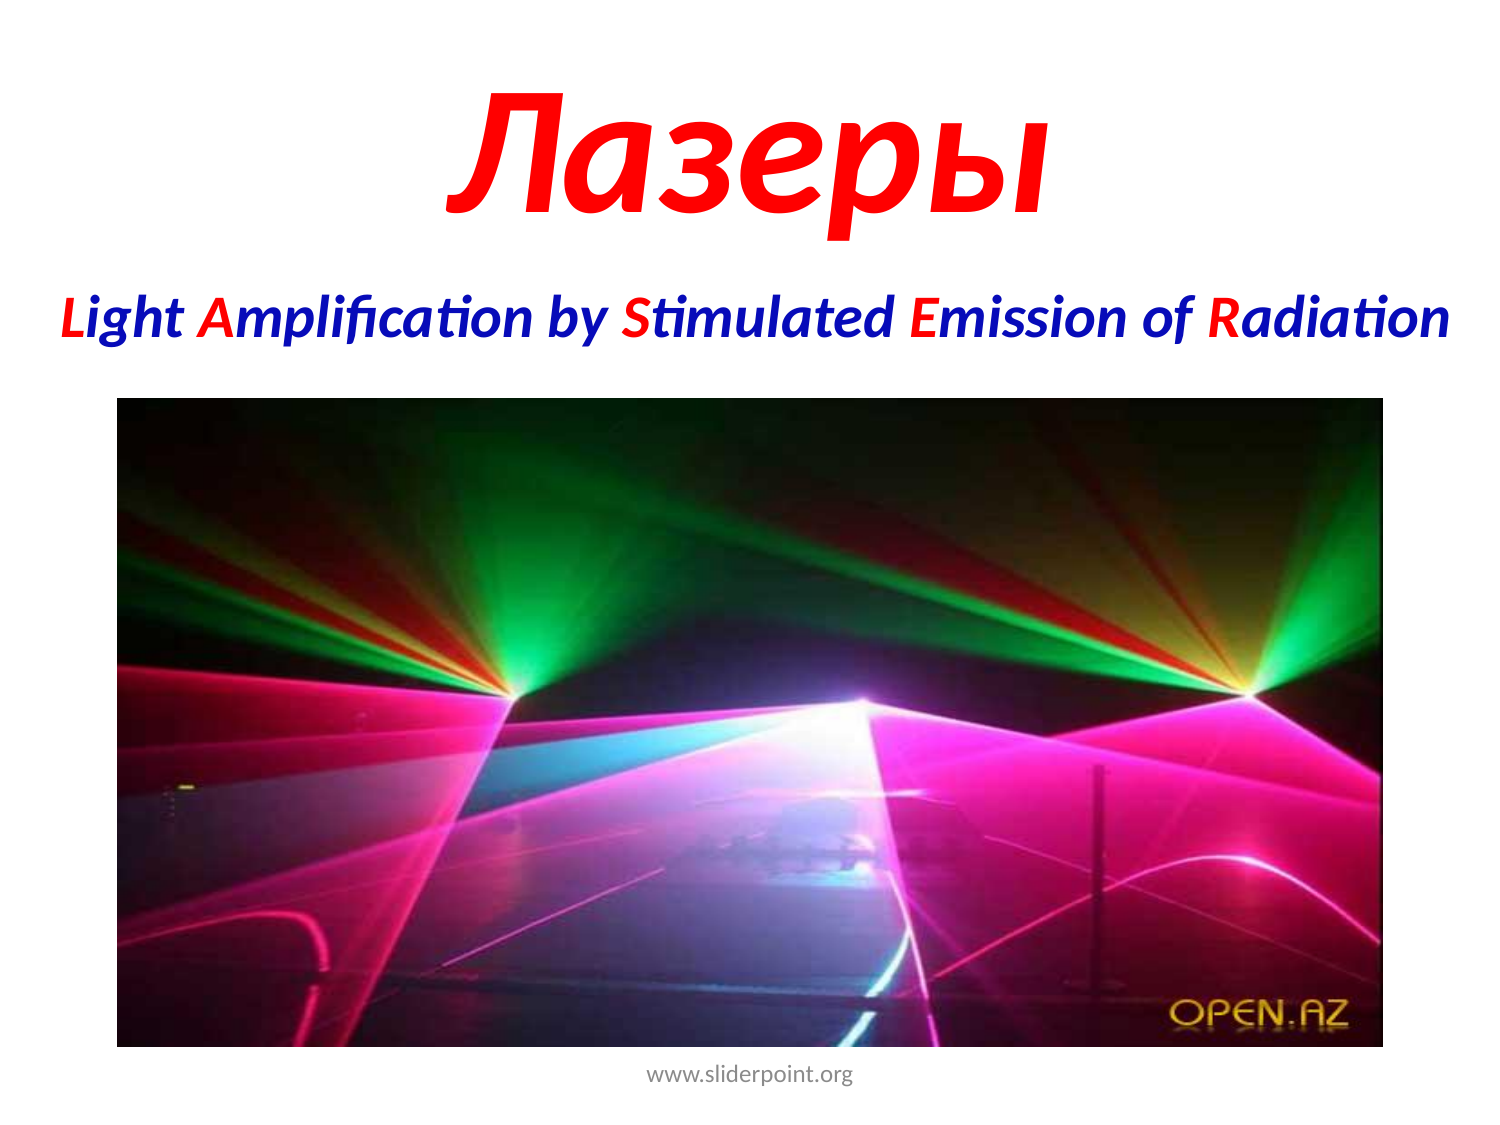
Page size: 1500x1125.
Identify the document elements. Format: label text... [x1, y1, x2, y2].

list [116, 398, 1383, 1047]
list Light Amplification by Stimulated Emission of Radiation [35, 251, 1477, 357]
title Лазеры [75, 45, 1425, 233]
footer www.sliderpoint.org [512, 1055, 988, 1103]
